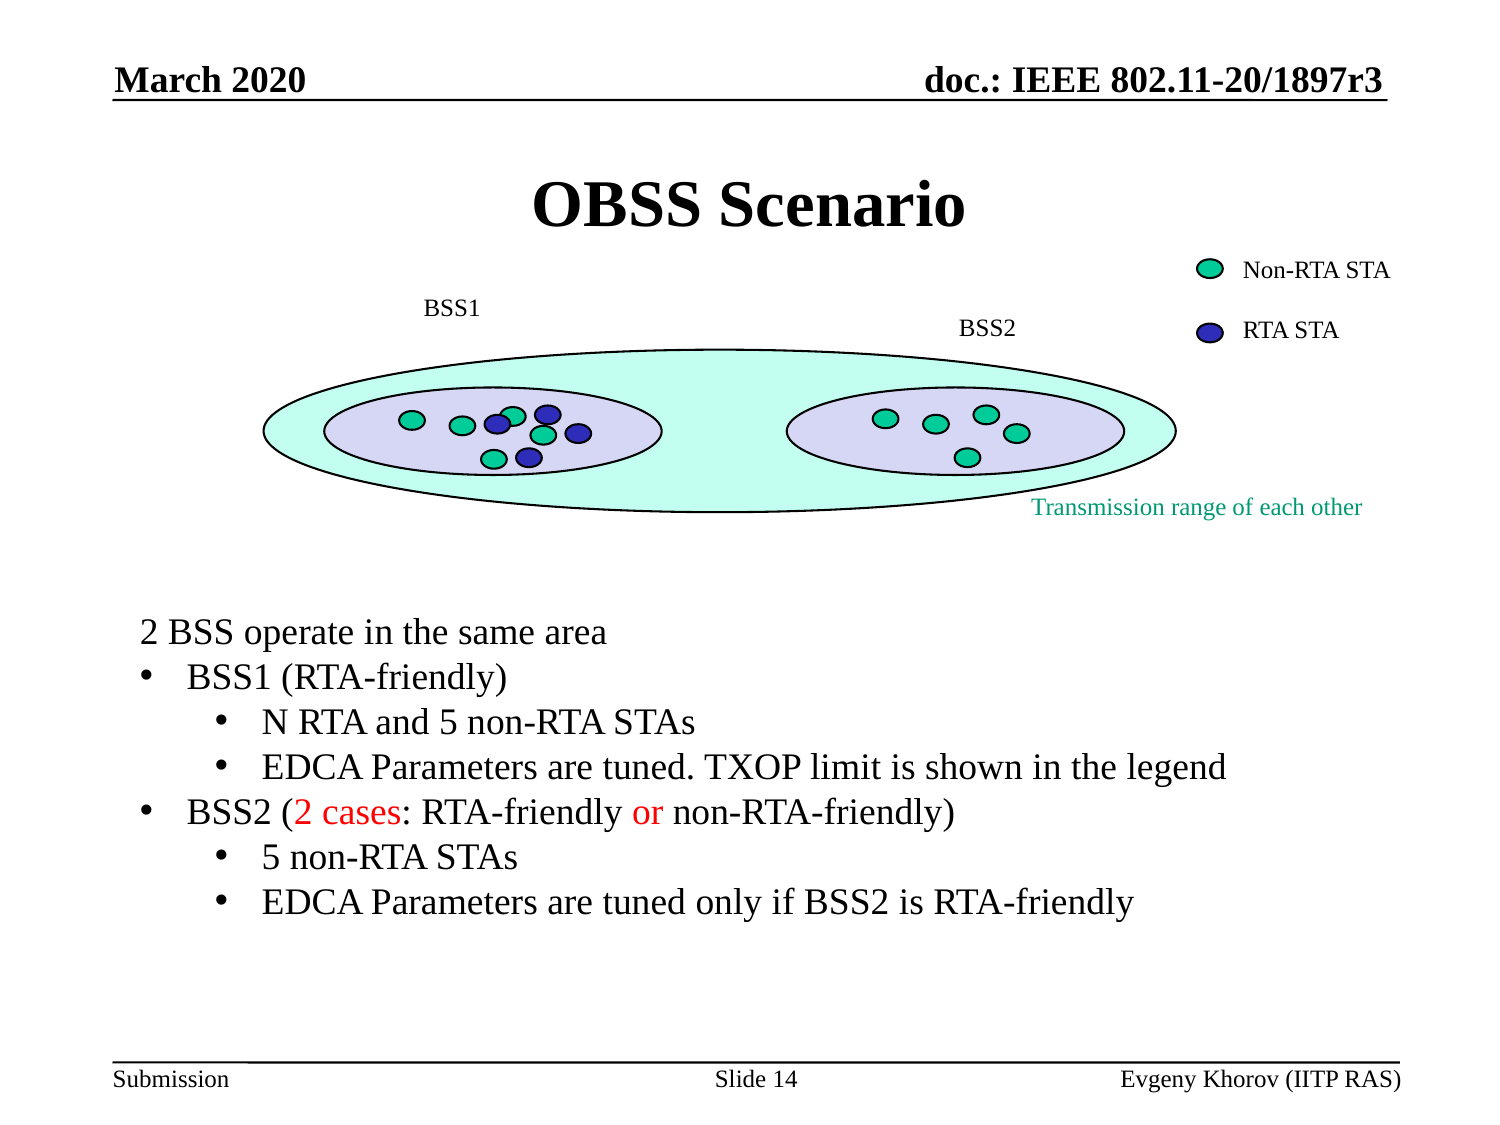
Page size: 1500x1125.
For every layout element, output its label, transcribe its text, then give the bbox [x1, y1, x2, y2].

text_box [516, 448, 542, 468]
text_box [872, 409, 899, 429]
text_box [399, 411, 425, 430]
text_box [954, 448, 981, 468]
text_box [973, 405, 1000, 425]
text_box [534, 405, 561, 425]
slide_number Slide 14 [712, 1061, 800, 1093]
text_box [481, 449, 507, 469]
text_box [786, 387, 1125, 475]
footer Evgeny Khorov (IITP RAS) [949, 1061, 1402, 1093]
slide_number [114, 54, 309, 101]
text_box [500, 407, 526, 426]
text_box [324, 387, 662, 475]
text_box [530, 425, 557, 445]
text_box [923, 414, 949, 434]
text_box BSS2 [944, 304, 1032, 349]
text_box Non-RTA STA RTA STA [1228, 245, 1406, 381]
text_box [1003, 424, 1030, 443]
text_box 2 BSS operate in the same area BSS1 (RTA-friendly) N RTA and 5 non-RTA STAs EDCA Parameters are tuned. TXOP limit is shown in the legend BSS2 (2 cases: RTA-friendly or non-RTA-friendly) 5 non-RTA STAs EDCA Parameters are tuned only if BSS2 is RTA-friendly [125, 599, 1350, 1035]
text_box [565, 424, 592, 443]
text_box [263, 349, 1176, 513]
title OBSS Scenario [112, 112, 1388, 288]
text_box BSS1 [408, 283, 496, 329]
text_box [1197, 323, 1223, 343]
text_box [484, 414, 511, 434]
text_box [449, 416, 476, 436]
text_box [1197, 259, 1223, 279]
text_box Transmission range of each other [1016, 482, 1378, 528]
